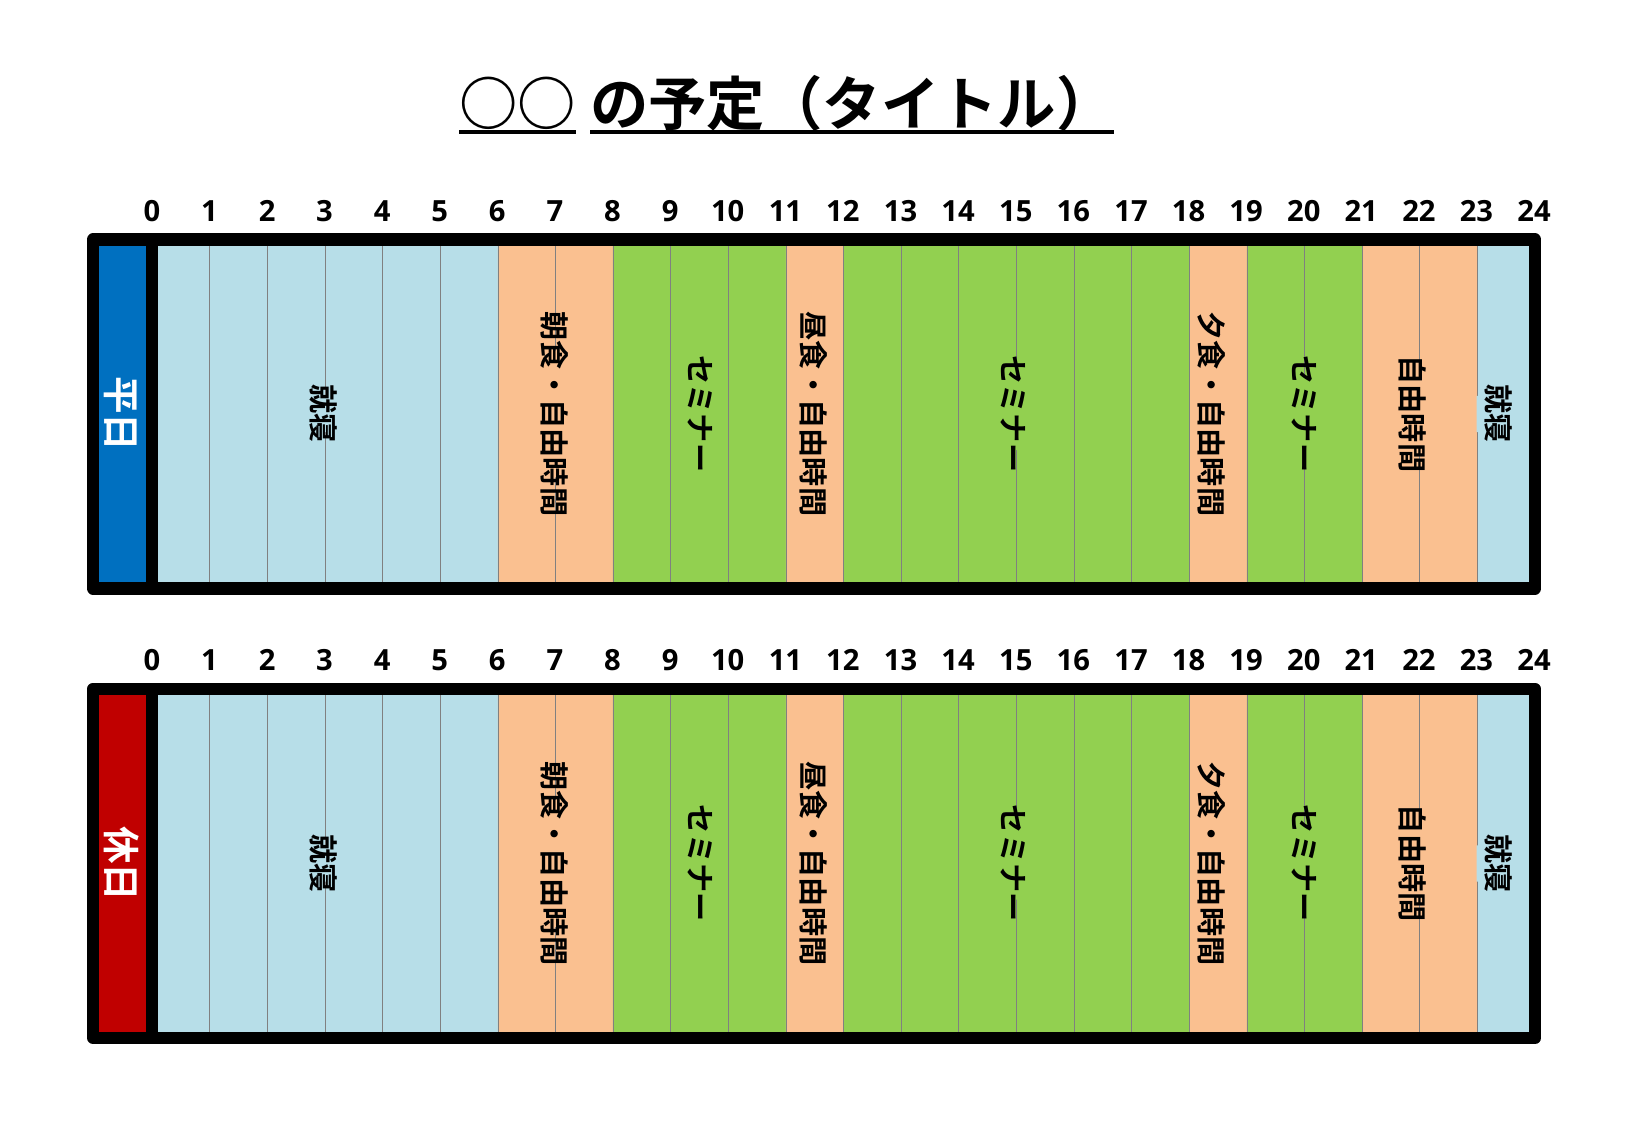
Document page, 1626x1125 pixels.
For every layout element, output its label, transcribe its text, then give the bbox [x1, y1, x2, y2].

text_box 8 [589, 633, 636, 683]
text_box 24 [1502, 633, 1566, 684]
text_box 2 [243, 633, 291, 683]
text_box 5 [416, 184, 464, 233]
text_box 10 [696, 633, 753, 683]
text_box 6 [474, 633, 521, 683]
text_box 8 [589, 184, 636, 233]
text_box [151, 688, 1536, 1039]
text_box 3 [301, 184, 348, 233]
text_box 16 [1041, 633, 1099, 683]
text_box 23 [1444, 633, 1502, 683]
text_box 20 [1272, 184, 1329, 233]
text_box 4 [358, 184, 406, 233]
text_box 17 [1099, 633, 1157, 683]
text_box 14 [926, 184, 984, 233]
text_box 0 [128, 633, 176, 684]
text_box 21 [1329, 633, 1387, 683]
text_box 20 [1272, 633, 1329, 683]
text_box 22 [1387, 633, 1444, 683]
text_box 5 [416, 633, 464, 683]
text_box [151, 239, 1536, 589]
text_box 19 [1214, 633, 1272, 683]
text_box 14 [926, 633, 984, 683]
text_box 7 [531, 184, 579, 233]
text_box 2 [243, 184, 291, 233]
text_box 17 [1099, 184, 1157, 233]
text_box 21 [1329, 184, 1387, 233]
text_box 平日 [91, 237, 152, 591]
text_box 18 [1157, 184, 1214, 233]
text_box 13 [869, 184, 926, 233]
text_box 11 [753, 184, 811, 233]
text_box 12 [811, 184, 869, 233]
text_box 18 [1157, 633, 1214, 683]
text_box 10 [696, 184, 753, 233]
text_box 7 [531, 633, 579, 683]
text_box 15 [984, 633, 1041, 683]
text_box 22 [1387, 184, 1444, 233]
text_box 12 [811, 633, 869, 683]
text_box 11 [753, 633, 811, 683]
text_box 13 [869, 633, 926, 683]
text_box 15 [984, 184, 1041, 233]
text_box 16 [1041, 184, 1099, 233]
text_box 9 [646, 633, 694, 683]
text_box 9 [646, 184, 694, 233]
text_box 6 [474, 184, 521, 233]
text_box 1 [186, 633, 233, 683]
text_box 1 [186, 184, 233, 233]
text_box 19 [1214, 184, 1272, 233]
text_box 4 [358, 633, 406, 683]
text_box 休日 [91, 687, 152, 1040]
text_box ○○の予定（タイトル） [444, 59, 1129, 145]
text_box 24 [1502, 184, 1566, 235]
text_box 0 [128, 184, 176, 235]
text_box 3 [301, 633, 348, 683]
text_box 23 [1444, 184, 1502, 233]
